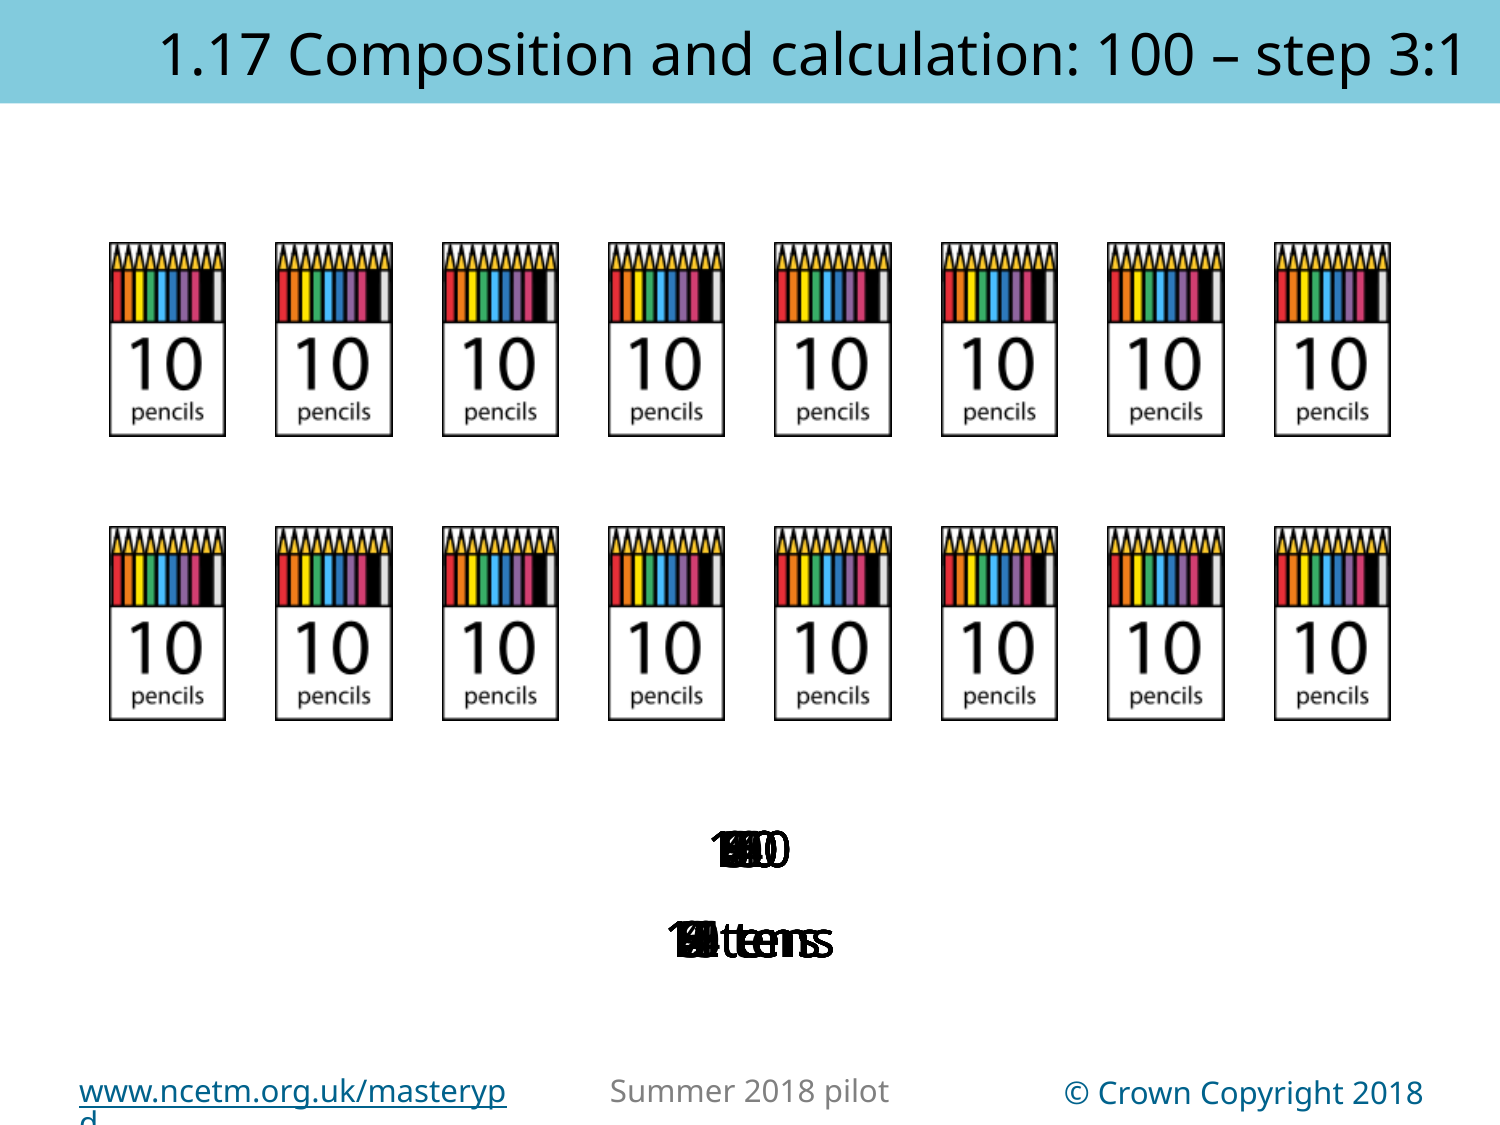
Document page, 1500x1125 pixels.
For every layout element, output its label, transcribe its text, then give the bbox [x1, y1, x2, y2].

picture [108, 242, 226, 438]
text_box 2 tens [640, 899, 860, 975]
picture [608, 242, 726, 438]
picture [608, 525, 726, 722]
picture [941, 242, 1059, 438]
picture [774, 525, 892, 722]
picture [275, 525, 393, 722]
picture [275, 242, 393, 438]
picture [774, 242, 892, 438]
list 1.17 Composition and calculation: 100 – step 3:1 [0, 0, 1500, 104]
text_box 160 [683, 810, 816, 886]
picture [1107, 242, 1225, 438]
picture [1274, 242, 1391, 438]
picture [941, 525, 1059, 722]
picture [1107, 525, 1225, 722]
picture [441, 525, 559, 722]
picture [441, 242, 559, 438]
picture [108, 525, 226, 722]
picture [1274, 525, 1391, 722]
